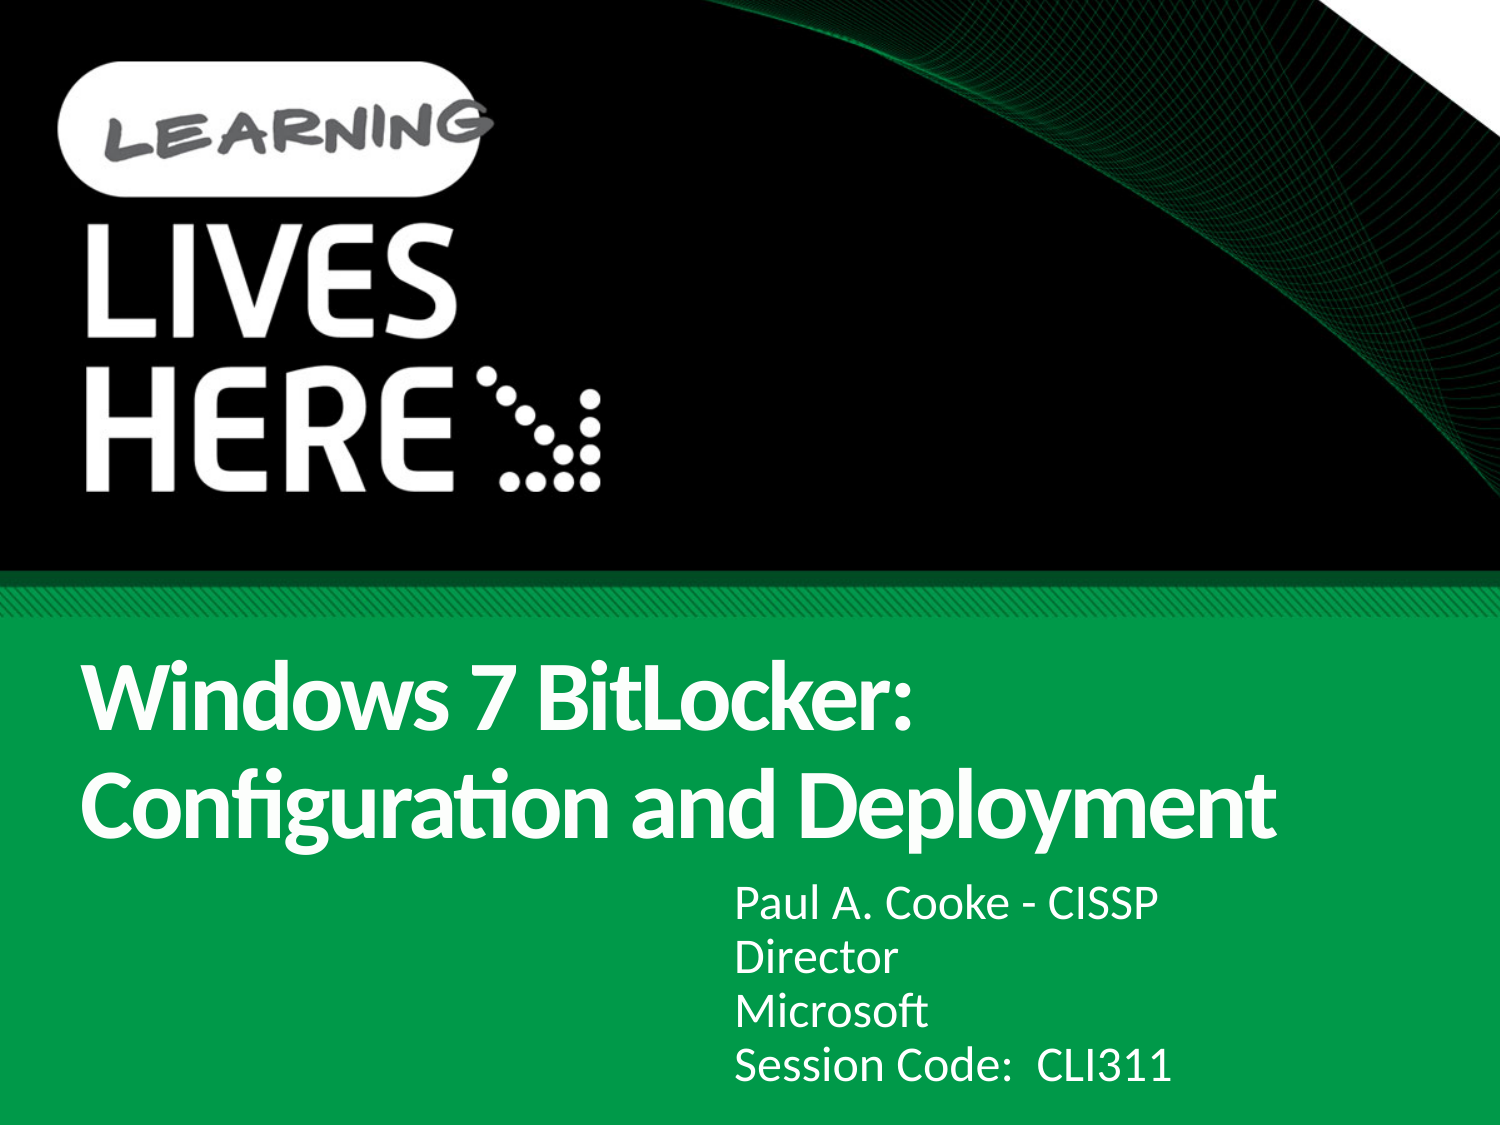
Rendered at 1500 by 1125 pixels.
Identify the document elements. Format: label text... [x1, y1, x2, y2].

picture [0, 0, 1500, 1125]
subtitle Paul A. Cooke - CISSP Director Microsoft Session Code: CLI311 [734, 876, 1360, 952]
title Windows 7 BitLocker: Configuration and Deployment [80, 644, 1380, 864]
